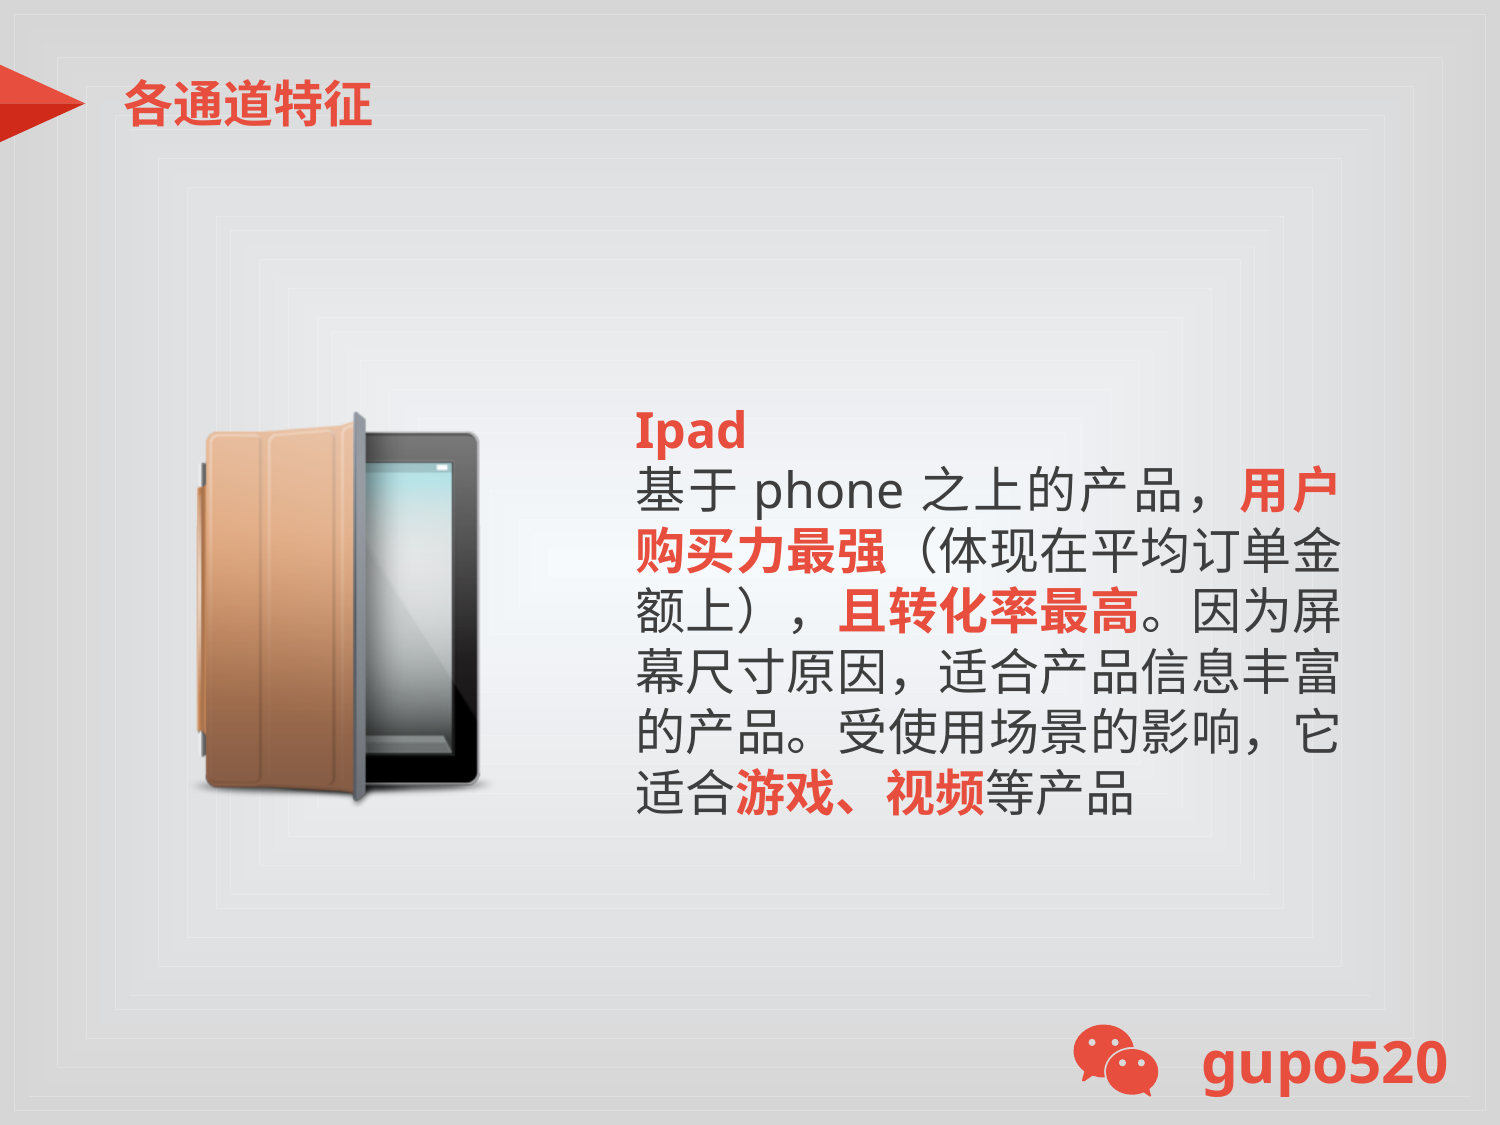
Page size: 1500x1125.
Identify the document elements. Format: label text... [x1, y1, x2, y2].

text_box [142, 390, 1358, 830]
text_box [1073, 1018, 1473, 1104]
text_box 各通道特征 [108, 65, 396, 141]
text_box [0, 64, 86, 143]
